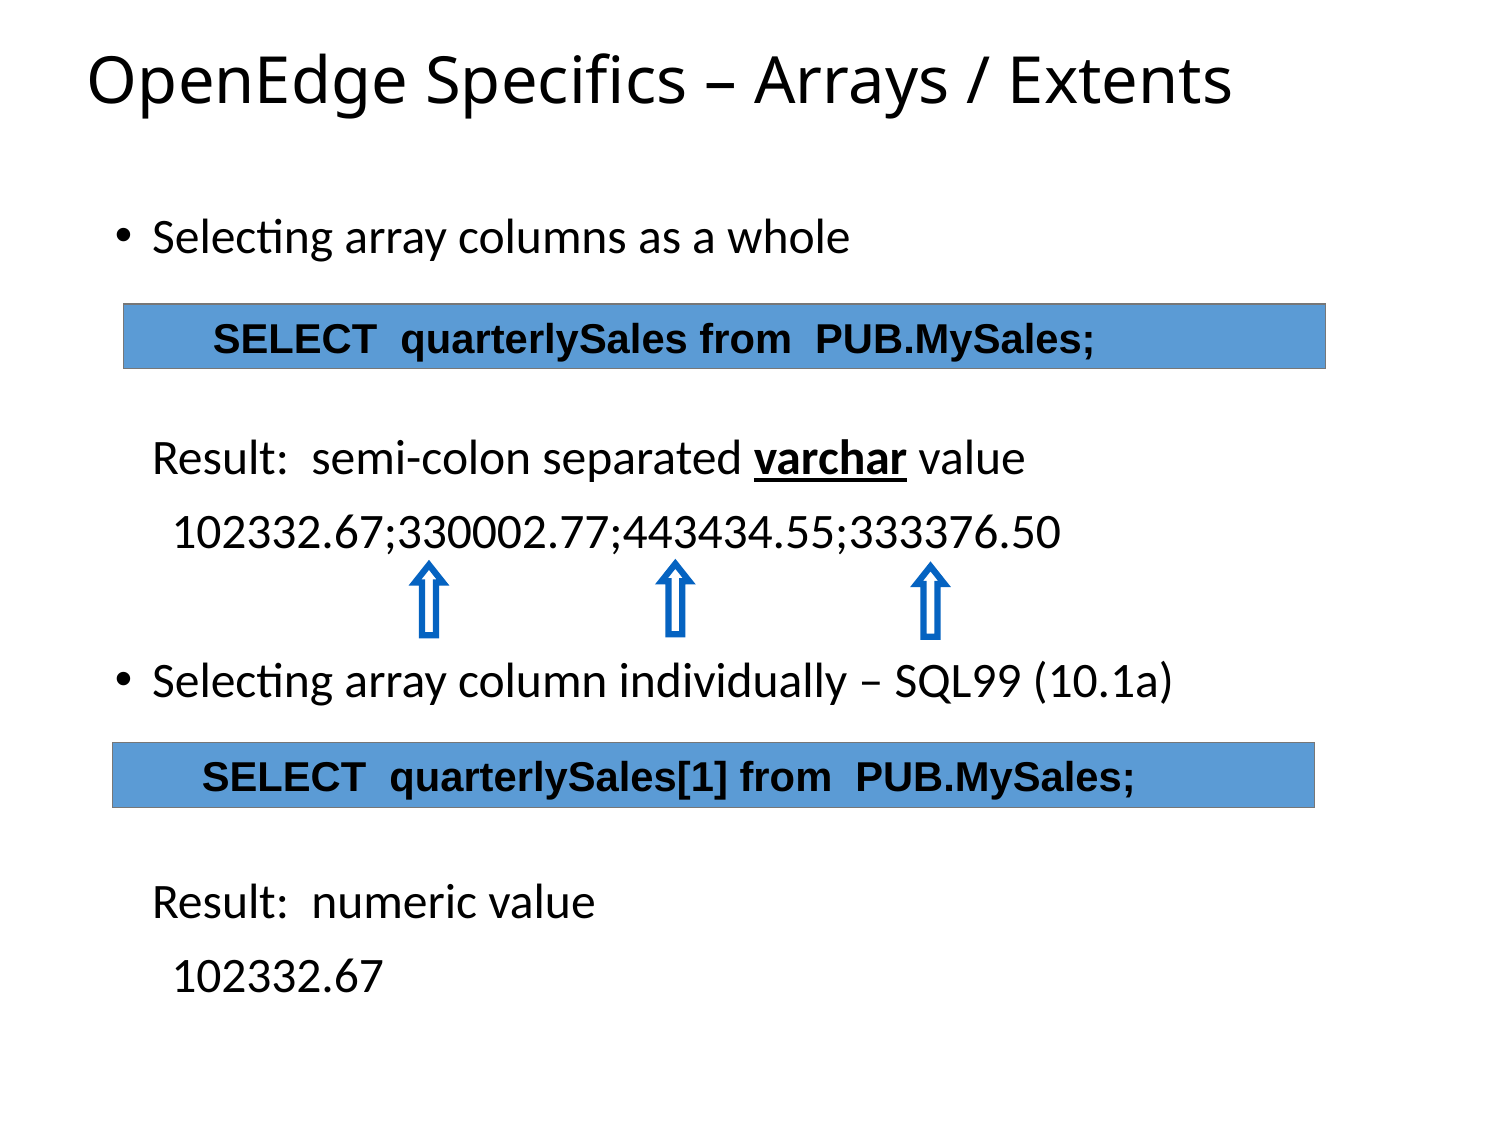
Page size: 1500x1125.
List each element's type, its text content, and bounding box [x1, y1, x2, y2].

title OpenEdge Specifics – Arrays / Extents [71, 39, 1485, 126]
text_box SELECT quarterlySales from PUB.MySales; [123, 304, 1326, 369]
list Selecting array columns as a whole Result: semi-colon separated varchar value 102332.67;330002.77;443434.55;333376.50 Selecting array column individually – SQL99 (10.1a) Result: numeric value 102332.67 [99, 202, 1375, 1016]
text_box SELECT quarterlySales[1] from PUB.MySales; [112, 742, 1315, 808]
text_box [415, 563, 945, 637]
